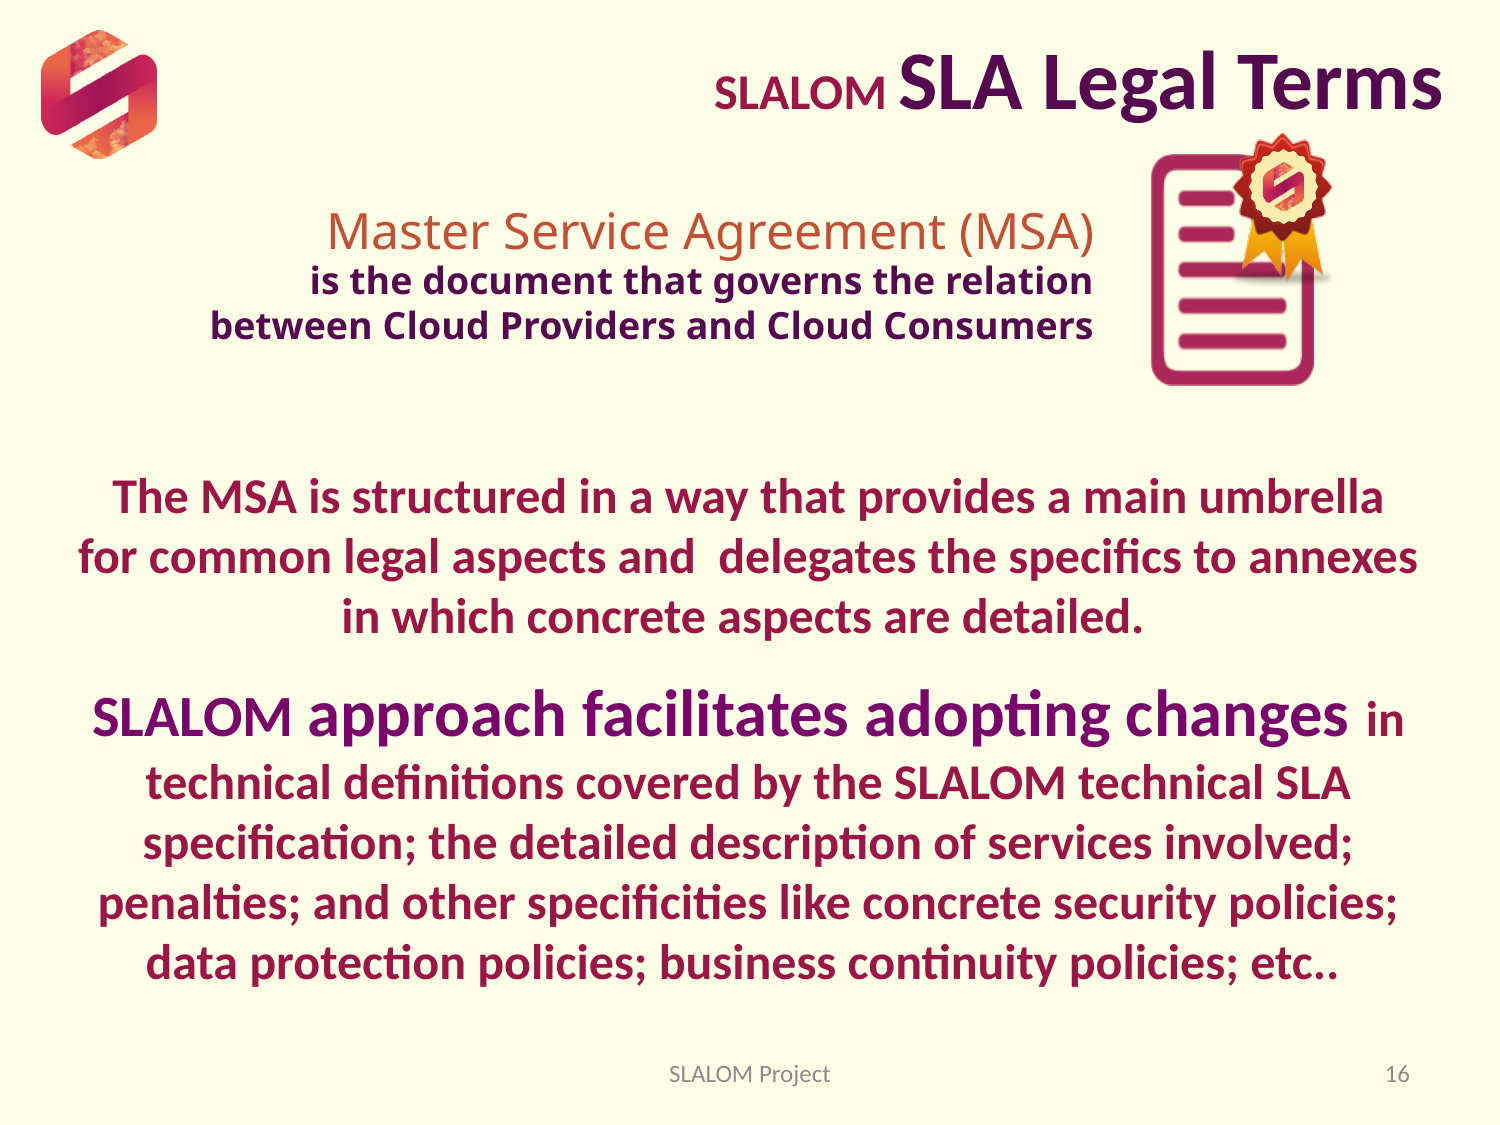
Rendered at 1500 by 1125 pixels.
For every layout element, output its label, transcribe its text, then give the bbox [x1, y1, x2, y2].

text_box is the document that governs the relation between Cloud Providers and Cloud Consumers [177, 249, 1110, 355]
footer SLALOM Project [512, 1042, 988, 1103]
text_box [1150, 113, 1369, 386]
text_box Master Service Agreement (MSA) [138, 192, 1110, 267]
slide_number 16 [1074, 1042, 1425, 1103]
text_box SLALOM SLA Legal Terms [100, 19, 1459, 134]
picture [41, 30, 157, 159]
text_box The MSA is structured in a way that provides a main umbrella for common legal aspects and delegates the specifics to annexes in which concrete aspects are detailed. SLALOM approach facilitates adopting changes in technical definitions covered by the SLALOM technical SLA specification; the detailed description of services involved; penalties; and other specificities like concrete security policies; data protection policies; business continuity policies; etc.. [62, 456, 1435, 998]
